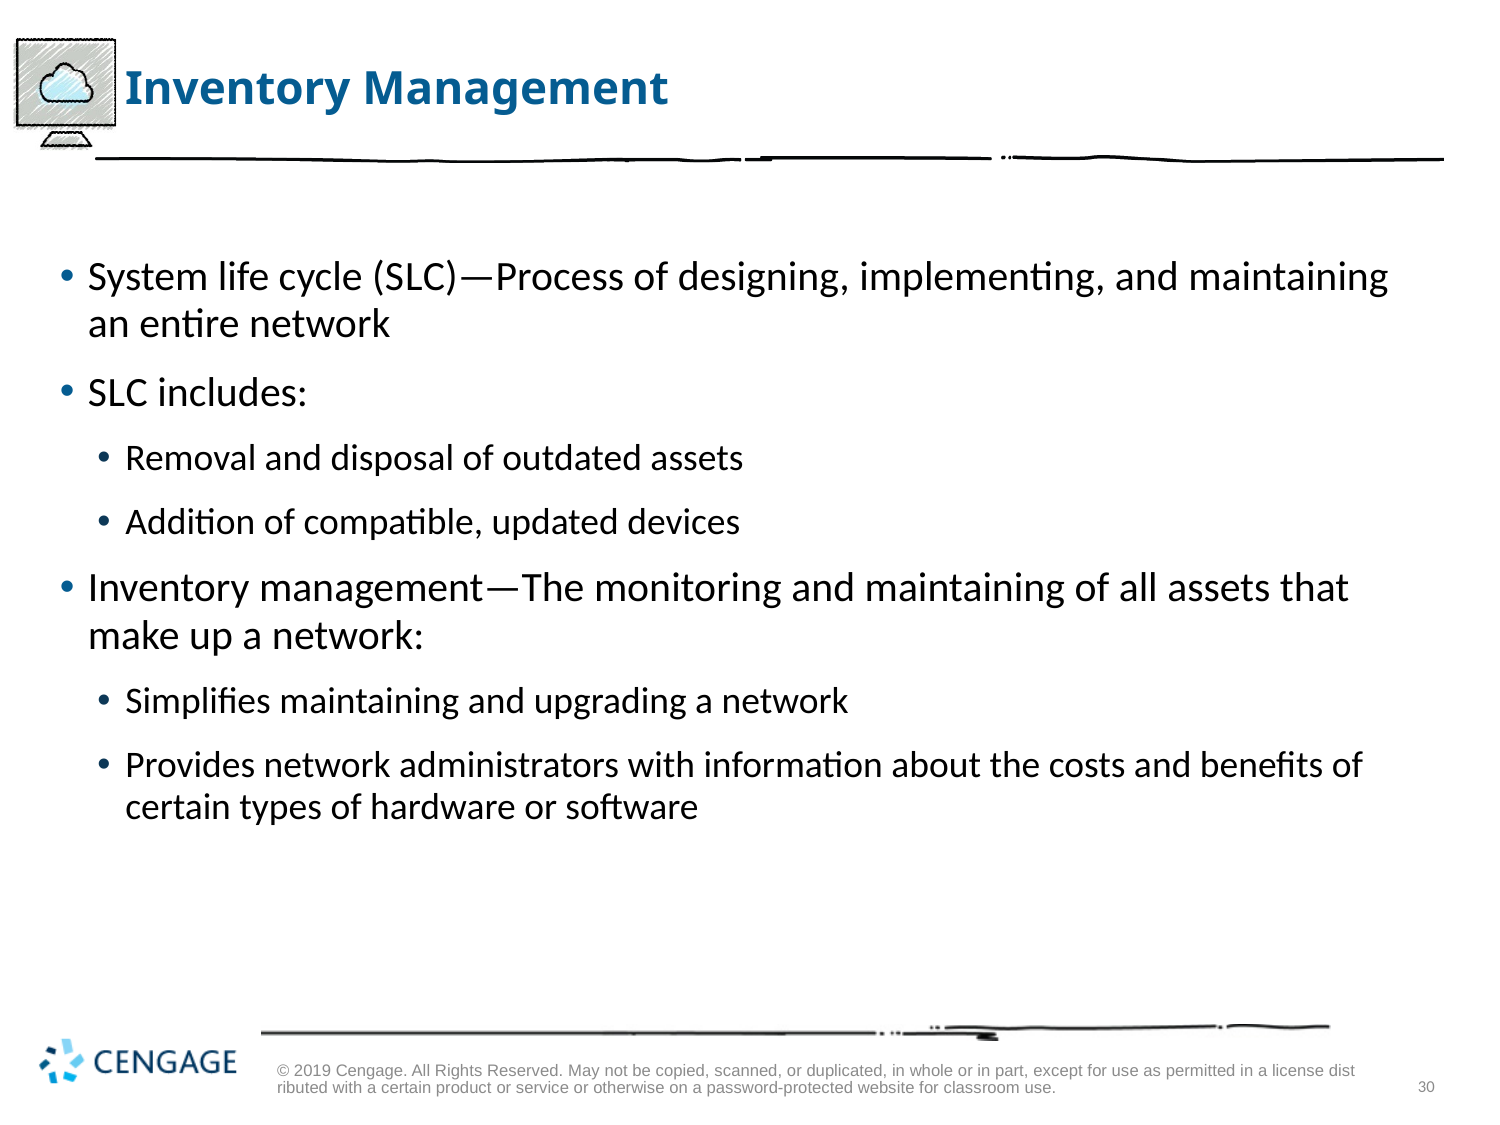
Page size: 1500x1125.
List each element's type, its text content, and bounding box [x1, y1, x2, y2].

list System life cycle (S L C)—Process of designing, implementing, and maintaining an entire network S L C includes: Removal and disposal of outdated assets Addition of compatible, updated devices Inventory management—The monitoring and maintaining of all assets that make up a network: Simplifies maintaining and upgrading a network Provides network administrators with information about the costs and benefits of certain types of hardware or software [59, 252, 1441, 835]
picture [19, 1025, 249, 1096]
picture [95, 155, 1444, 163]
title Inventory Management [125, 66, 1442, 116]
footer © 2019 Cengage. All Rights Reserved. May not be copied, scanned, or duplicated, in whole or in part, except for use as permitted in a license distributed with a certain product or service or otherwise on a password-protected website for classroom use. [262, 1050, 1375, 1091]
picture [13, 36, 117, 151]
picture [261, 1024, 1331, 1041]
